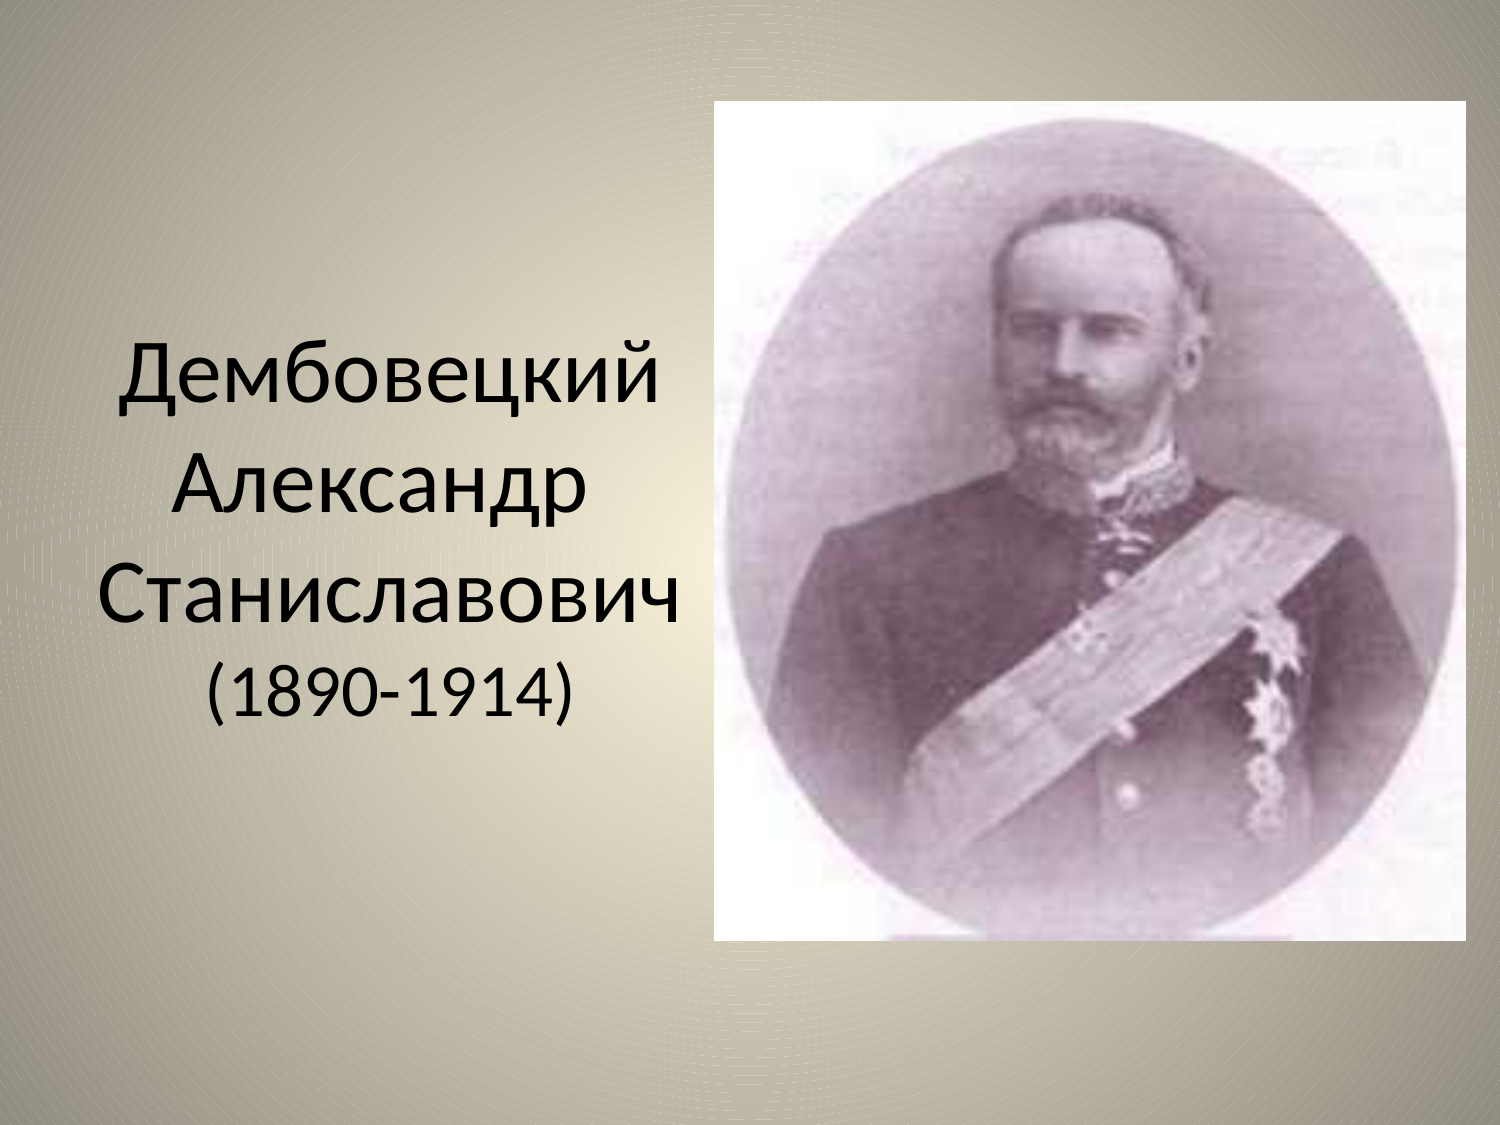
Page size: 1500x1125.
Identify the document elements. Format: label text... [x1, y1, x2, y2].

title Дембовецкий Александр Станиславович (1890-1914) [76, 172, 705, 870]
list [714, 101, 1466, 941]
